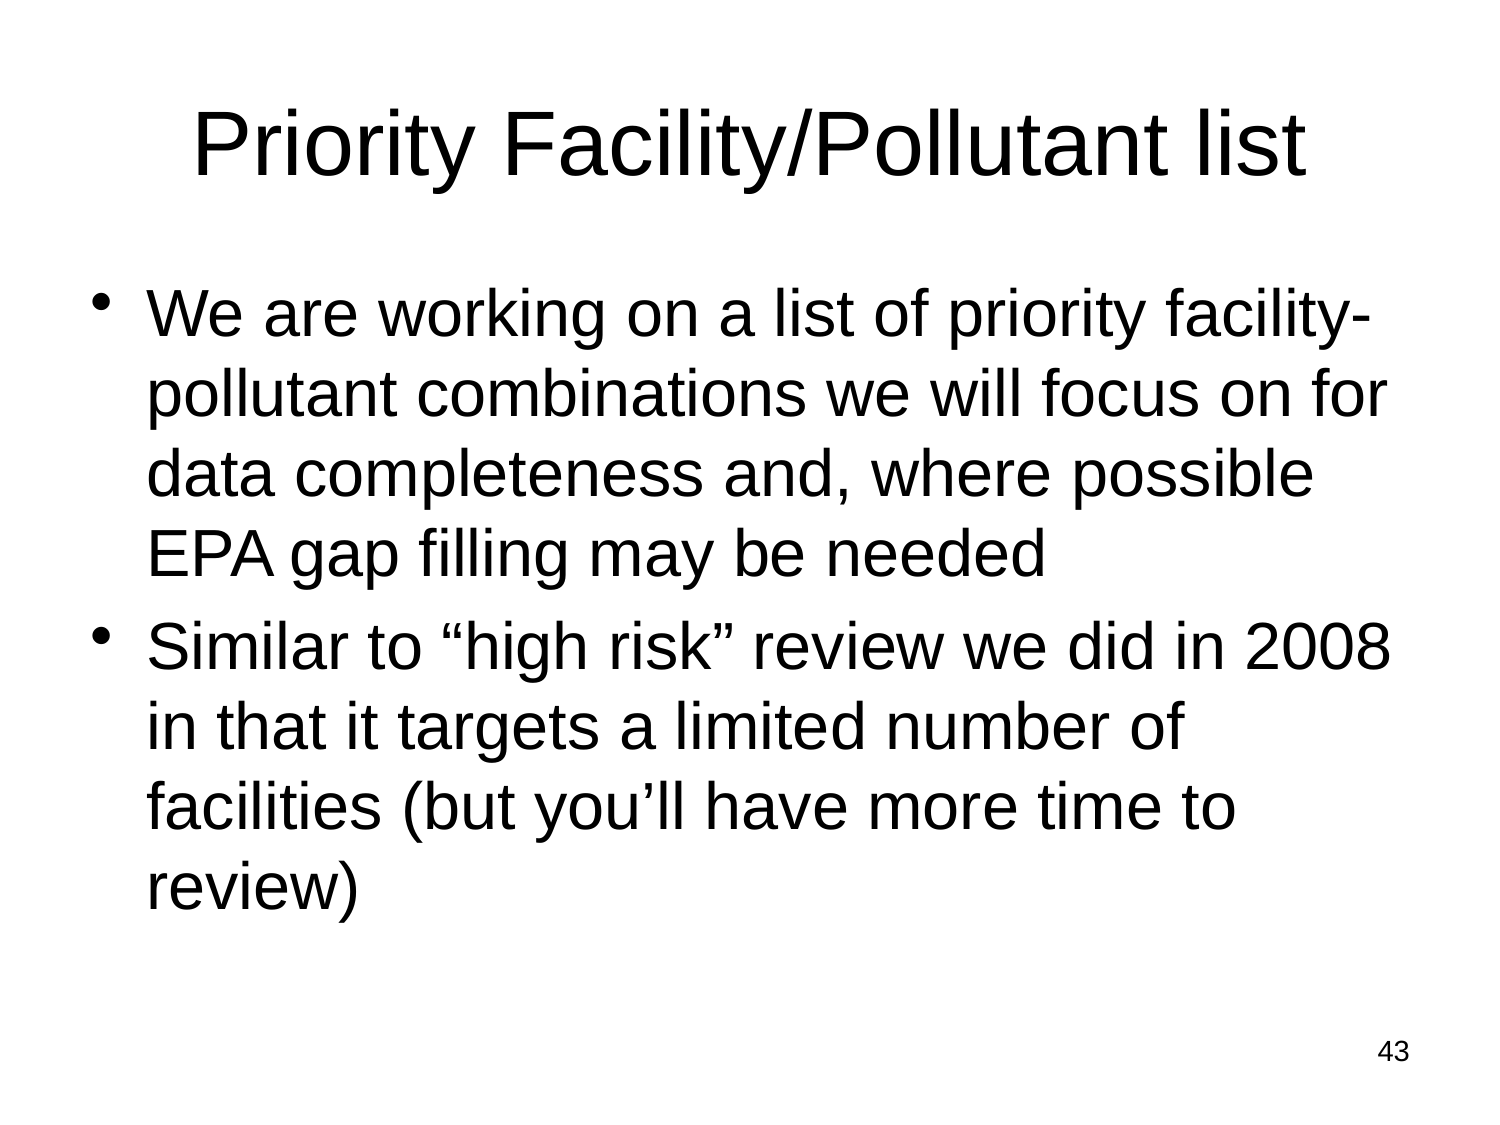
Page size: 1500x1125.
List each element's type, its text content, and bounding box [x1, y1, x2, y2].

list We are working on a list of priority facility-pollutant combinations we will focus on for data completeness and, where possible EPA gap filling may be needed Similar to “high risk” review we did in 2008 in that it targets a limited number of facilities (but you’ll have more time to review) [74, 262, 1426, 1006]
title Priority Facility/Pollutant list [74, 44, 1426, 233]
slide_number 43 [1074, 1024, 1426, 1103]
